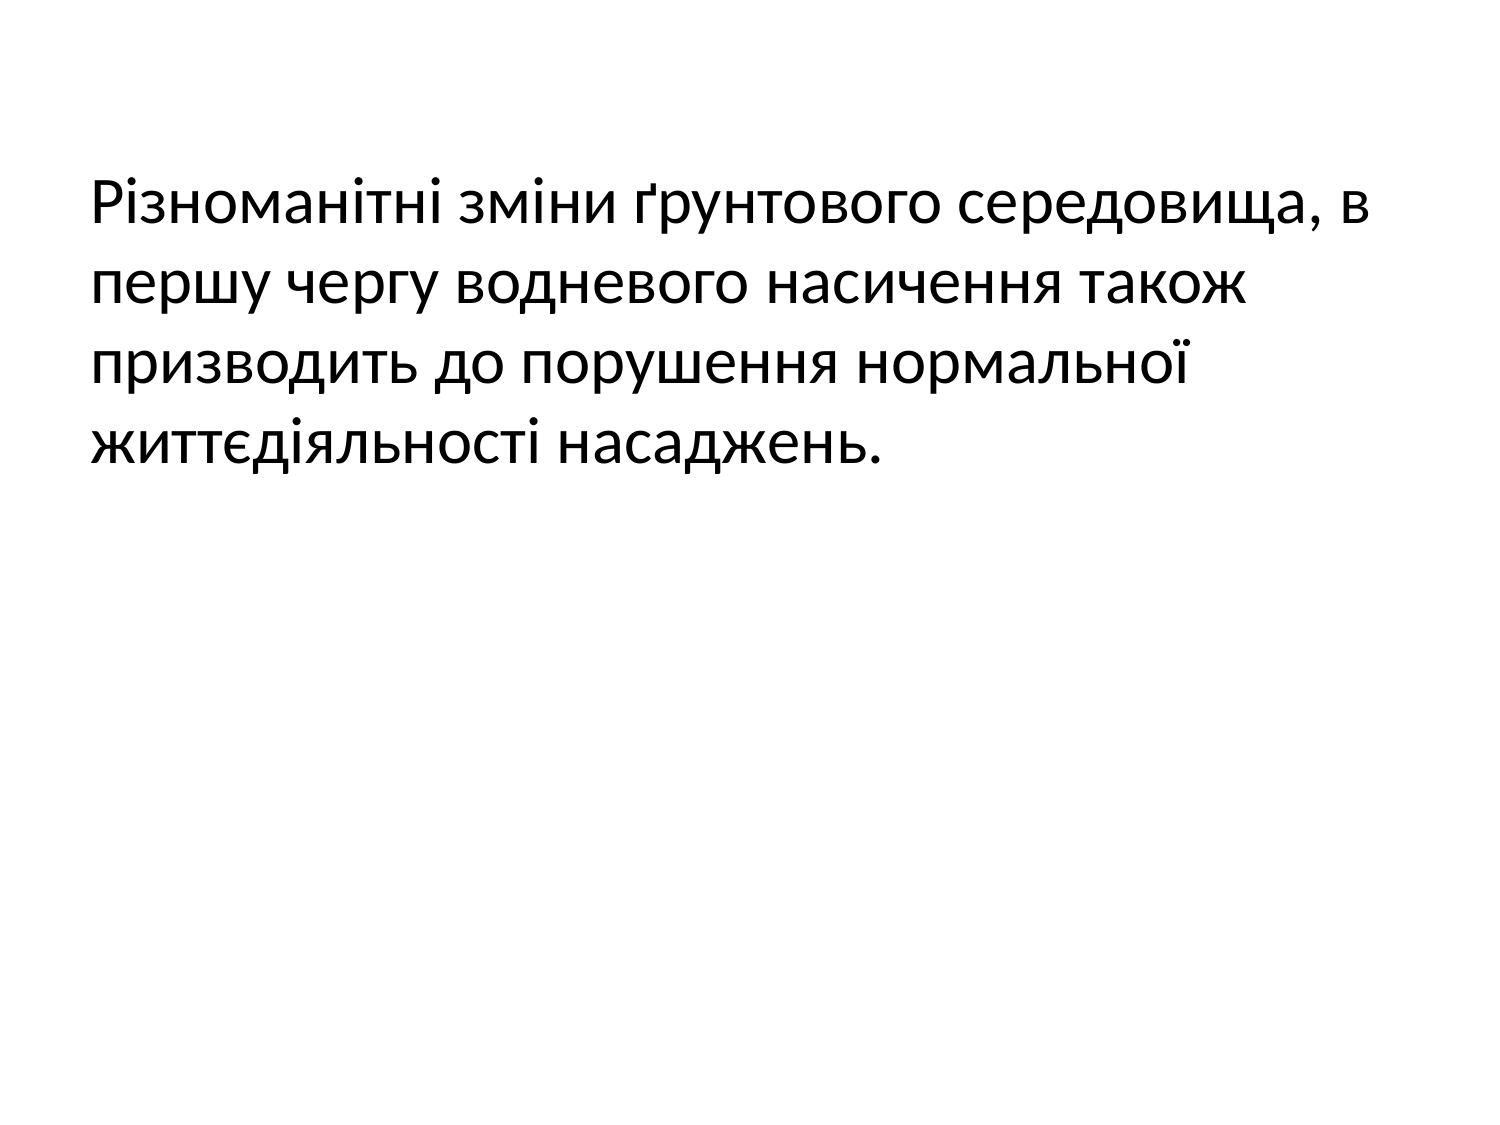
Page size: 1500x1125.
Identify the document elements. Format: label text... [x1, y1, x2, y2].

list Різноманітні зміни ґрунтового середовища, в першу чергу водневого насичення також призводить до порушення нормальної життєдіяльності насаджень. [75, 149, 1425, 1005]
